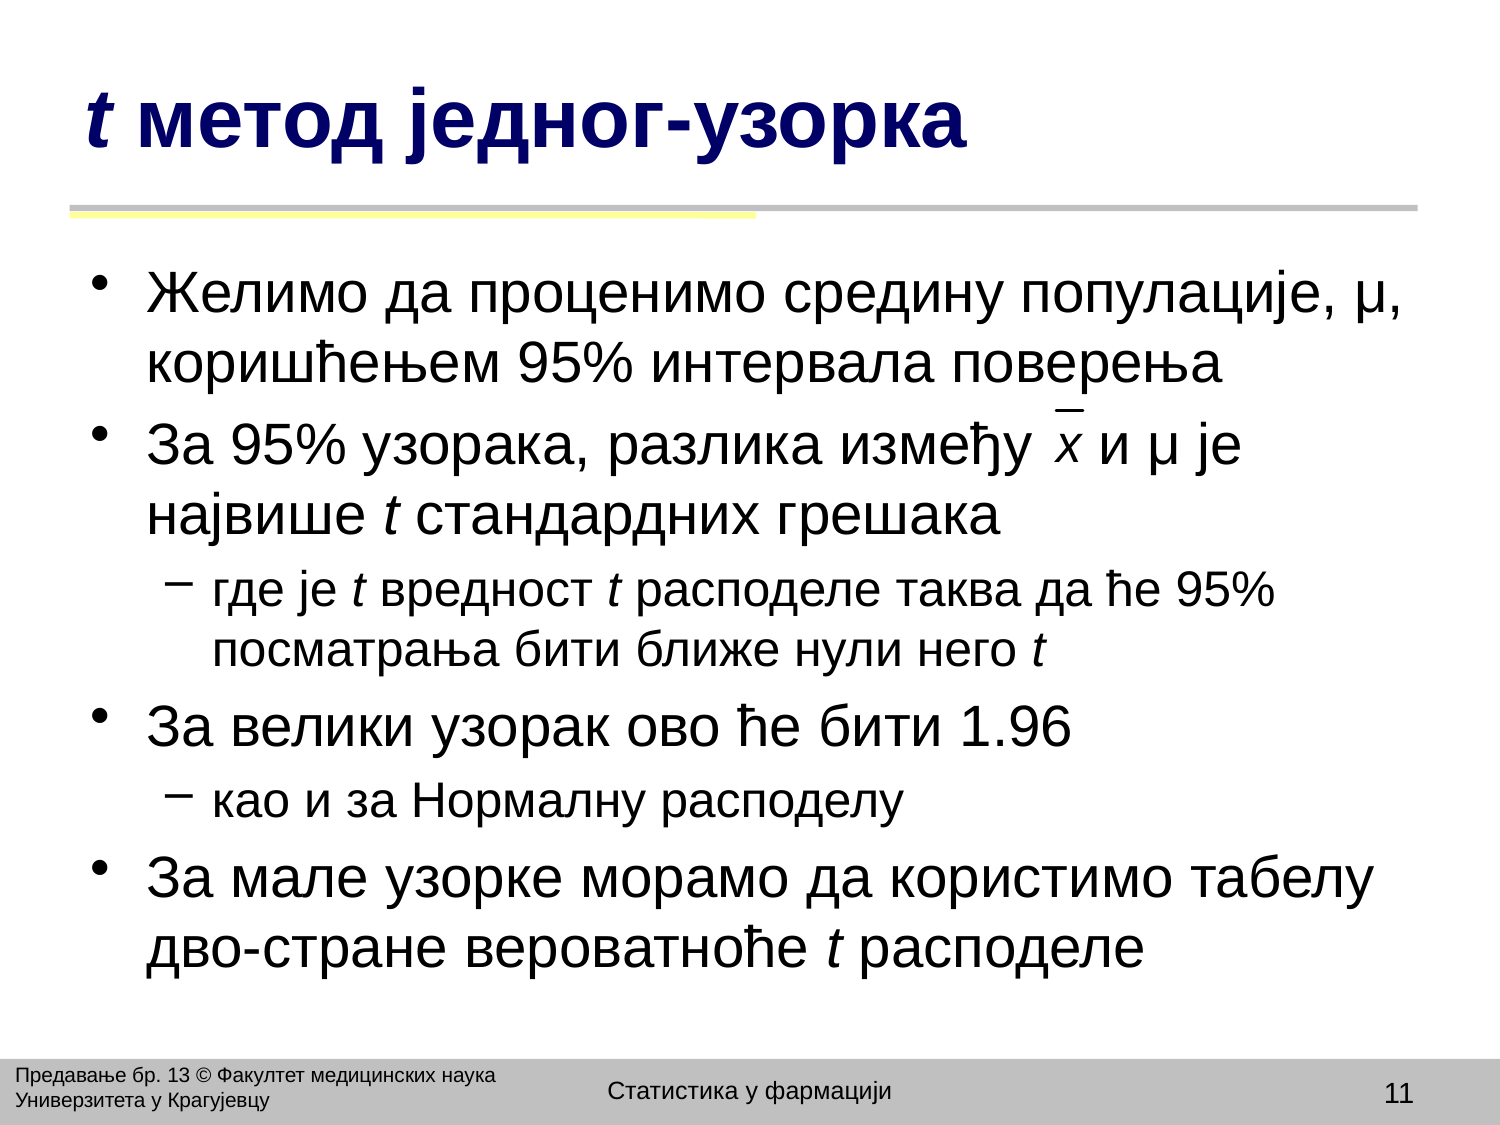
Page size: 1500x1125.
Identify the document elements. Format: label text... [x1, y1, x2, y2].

list Желимо да проценимо средину популације, μ, коришћењем 95% интервала поверења За 95% узорака, разлика између и μ је највише t стандардних грешака где је t вредност t расподеле таква да ће 95% посматрања бити ближе нули него t За велики узорак ово ће бити 1.96 као и за Нормалну расподелу За мале узорке морамо да користимо табелу дво-стране вероватноће t расподеле [74, 246, 1426, 1023]
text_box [1045, 398, 1097, 474]
footer Статистика у фармацији [512, 1066, 988, 1125]
slide_number Предавање бр. 13 © Факултет медицинских наука Универзитета у Крагујевцу [0, 1053, 614, 1108]
slide_number 11 [1079, 1066, 1430, 1125]
title t метод једног-узорка [69, 19, 1426, 208]
